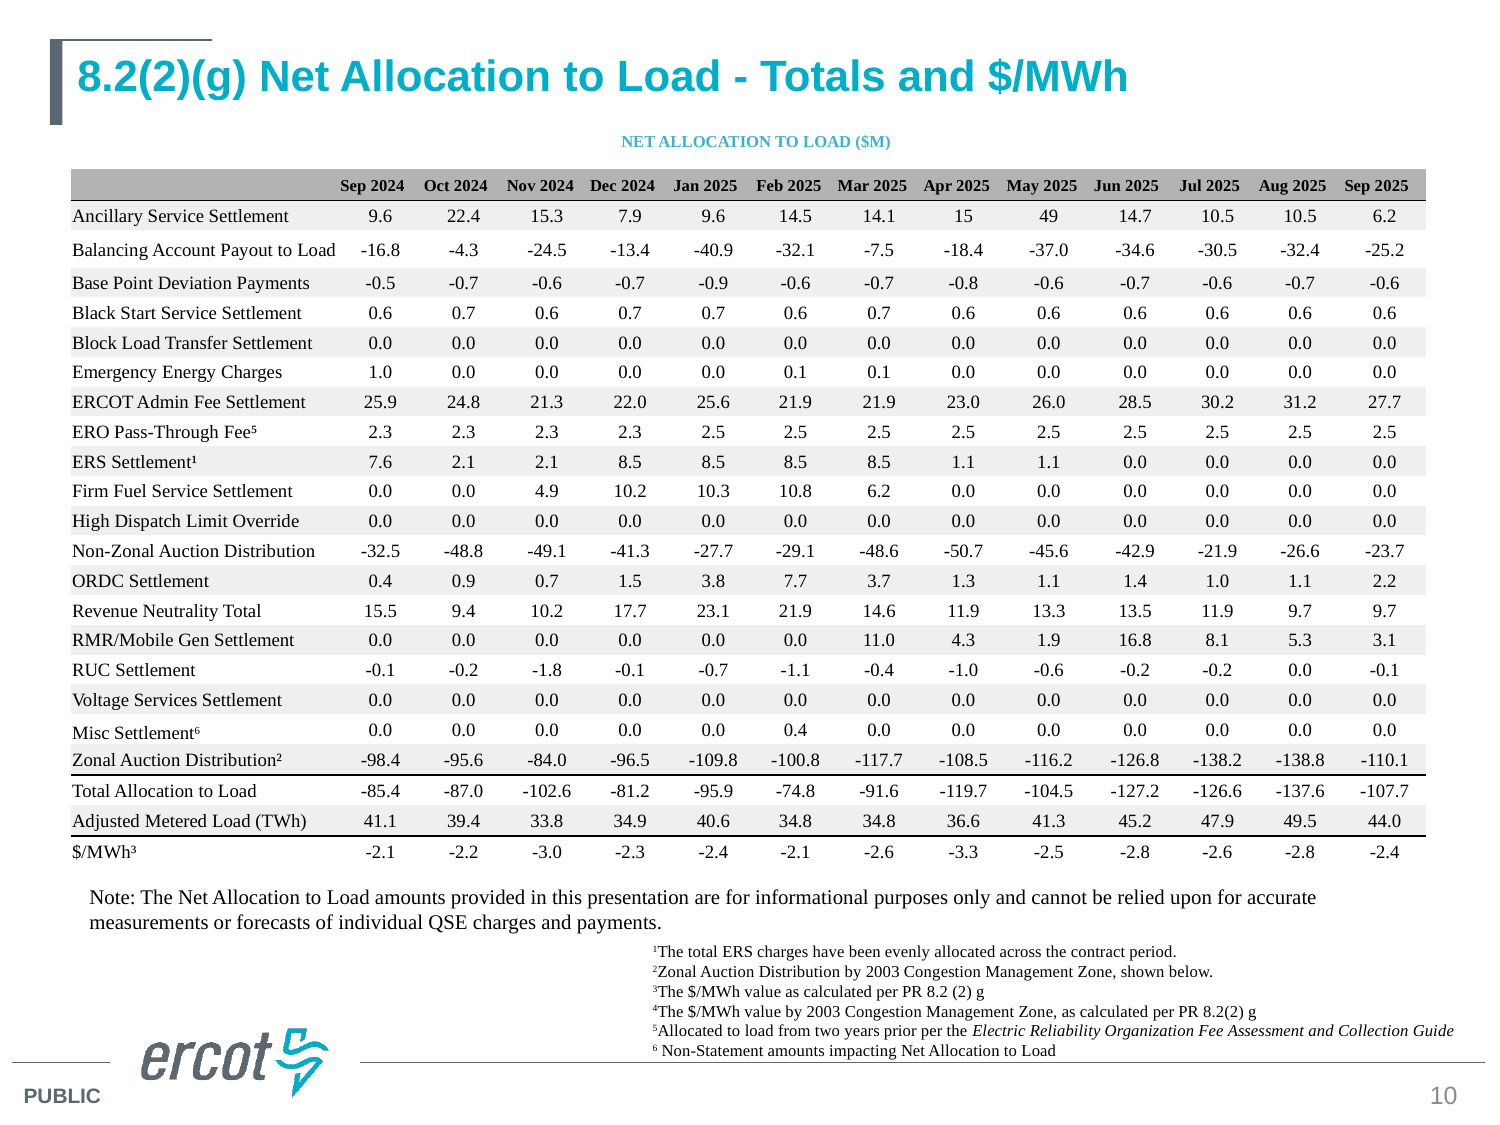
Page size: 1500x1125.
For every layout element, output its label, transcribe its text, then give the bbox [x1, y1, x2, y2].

table_cell -98.4 [339, 744, 422, 774]
text_box 1The total ERS charges have been evenly allocated across the contract period. 2Zonal Auction Distribution by 2003 Congestion Management Zone, shown below. 3The $/MWh value as calculated per PR 8.2 (2) g 4The $/MWh value by 2003 Congestion Management Zone, as calculated per PR 8.2(2) g 5Allocated to load from two years prior per the Electric Reliability Organization Fee Assessment and Collection Guide 6 Non-Statement amounts impacting Net Allocation to Load [637, 949, 1475, 1071]
title 8.2(2)(g) Net Allocation to Load - Totals and $/MWh [62, 39, 1450, 125]
table_cell 2.3 [505, 416, 589, 446]
table_cell Base Point Deviation Payments [71, 268, 339, 297]
table_cell Revenue Neutrality Total [71, 595, 339, 625]
table_cell -0.1 [589, 655, 672, 684]
table_cell -2.4 [1343, 837, 1426, 866]
table_cell 0.0 [505, 506, 589, 535]
table_cell 0.1 [755, 357, 836, 387]
table_cell 0.4 [755, 714, 836, 744]
table_cell 36.6 [922, 805, 1005, 835]
table_cell -41.3 [589, 535, 672, 565]
table_cell 2.5 [672, 416, 755, 446]
table_cell -108.5 [922, 744, 1005, 774]
table_cell 10.2 [505, 595, 589, 625]
table_cell -2.5 [1005, 837, 1093, 866]
table_cell 0.0 [1093, 476, 1178, 506]
table_cell 0.0 [422, 684, 505, 714]
table_cell Voltage Services Settlement [71, 684, 339, 714]
table_cell -24.5 [505, 230, 589, 268]
table_cell 0.0 [1005, 506, 1093, 535]
table_cell 0.0 [339, 684, 422, 714]
table_header Sep 2025 [1343, 169, 1426, 200]
table_cell 0.0 [836, 684, 922, 714]
table_cell 0.0 [922, 357, 1005, 387]
table_cell -48.6 [836, 535, 922, 565]
table_cell 0.0 [422, 714, 505, 744]
table_cell -0.5 [339, 268, 422, 297]
table_cell -104.5 [1005, 776, 1093, 805]
table_cell -2.3 [589, 837, 672, 866]
table_cell 4.3 [922, 625, 1005, 655]
picture [137, 1024, 332, 1100]
table_cell 0.0 [1257, 327, 1343, 357]
table_cell Ancillary Service Settlement [71, 201, 339, 230]
table_cell 0.4 [339, 565, 422, 595]
table_cell 0.0 [505, 684, 589, 714]
table_cell -138.8 [1257, 744, 1343, 774]
table_cell 0.0 [1343, 327, 1426, 357]
table_cell 0.0 [1178, 476, 1257, 506]
table_header May 2025 [1005, 169, 1093, 200]
table_cell 0.7 [422, 297, 505, 327]
table_cell 0.0 [589, 714, 672, 744]
table_cell 2.5 [836, 416, 922, 446]
table_cell 26.0 [1005, 387, 1093, 416]
table_header Jul 2025 [1178, 169, 1257, 200]
table_cell 0.0 [672, 327, 755, 357]
table_cell 9.6 [672, 201, 755, 230]
table_cell 14.1 [836, 201, 922, 230]
table_cell -0.2 [1178, 655, 1257, 684]
table_cell 3.7 [836, 565, 922, 595]
table_cell -49.1 [505, 535, 589, 565]
table_cell 10.3 [672, 476, 755, 506]
table_cell 10.5 [1257, 201, 1343, 230]
table_cell Non-Zonal Auction Distribution [71, 535, 339, 565]
table_cell 0.0 [1093, 446, 1178, 476]
table_cell 11.9 [1178, 595, 1257, 625]
table_cell 0.0 [505, 625, 589, 655]
table_cell 0.0 [339, 506, 422, 535]
table_cell -0.4 [836, 655, 922, 684]
table_cell ERS Settlement¹ [71, 446, 339, 476]
table_header [71, 169, 339, 200]
table_cell 41.3 [1005, 805, 1093, 835]
table_cell 8.5 [672, 446, 755, 476]
slide_number 10 [1400, 1076, 1488, 1113]
table_cell 24.8 [422, 387, 505, 416]
table_cell 1.5 [589, 565, 672, 595]
table_cell 0.0 [1257, 446, 1343, 476]
table_cell 7.6 [339, 446, 422, 476]
table_cell 0.0 [836, 506, 922, 535]
table_cell 0.0 [422, 625, 505, 655]
table_cell ERCOT Admin Fee Settlement [71, 387, 339, 416]
table_cell 41.1 [339, 805, 422, 835]
table_cell 0.0 [672, 714, 755, 744]
table_cell 0.0 [589, 327, 672, 357]
table_cell -29.1 [755, 535, 836, 565]
table_cell -23.7 [1343, 535, 1426, 565]
table_cell 3.1 [1343, 625, 1426, 655]
table_cell 15.3 [505, 201, 589, 230]
table_cell 0.0 [1257, 714, 1343, 744]
table_cell 0.0 [922, 714, 1005, 744]
table_cell 0.0 [836, 714, 922, 744]
table_cell -2.2 [422, 837, 505, 866]
table_cell 2.5 [1257, 416, 1343, 446]
table_cell -2.8 [1257, 837, 1343, 866]
table_cell -127.2 [1093, 776, 1178, 805]
table_cell 1.1 [1257, 565, 1343, 595]
table_cell 8.5 [755, 446, 836, 476]
table_cell -4.3 [422, 230, 505, 268]
table_cell 0.0 [1178, 446, 1257, 476]
table_cell ERO Pass-Through Fee⁵ [71, 416, 339, 446]
table_cell 0.0 [422, 327, 505, 357]
table_cell 2.5 [1178, 416, 1257, 446]
table_cell 0.0 [672, 684, 755, 714]
table_cell -0.9 [672, 268, 755, 297]
table_cell 21.3 [505, 387, 589, 416]
table_cell -109.8 [672, 744, 755, 774]
table_cell 2.3 [589, 416, 672, 446]
table_cell 1.3 [922, 565, 1005, 595]
table_cell 25.9 [339, 387, 422, 416]
table_cell 1.9 [1005, 625, 1093, 655]
table_cell -0.8 [922, 268, 1005, 297]
table_cell -0.7 [589, 268, 672, 297]
table_cell 10.2 [589, 476, 672, 506]
table_cell 2.5 [1005, 416, 1093, 446]
table_cell 34.9 [589, 805, 672, 835]
table_cell 22.0 [589, 387, 672, 416]
table_cell Zonal Auction Distribution² [71, 744, 339, 774]
table_cell -0.1 [1343, 655, 1426, 684]
table_cell -1.1 [755, 655, 836, 684]
table_cell -48.8 [422, 535, 505, 565]
table_cell 0.0 [1093, 684, 1178, 714]
table_cell -2.1 [339, 837, 422, 866]
table_cell -18.4 [922, 230, 1005, 268]
table_cell 45.2 [1093, 805, 1178, 835]
table_cell 0.0 [1343, 357, 1426, 387]
table_cell 33.8 [505, 805, 589, 835]
table_cell 49.5 [1257, 805, 1343, 835]
table_cell -85.4 [339, 776, 422, 805]
table_cell 9.4 [422, 595, 505, 625]
table_cell 11.0 [836, 625, 922, 655]
table_cell 0.0 [1343, 476, 1426, 506]
table_cell -0.6 [755, 268, 836, 297]
table_cell 14.5 [755, 201, 836, 230]
table_cell -126.6 [1178, 776, 1257, 805]
table_cell 9.7 [1343, 595, 1426, 625]
table_header Aug 2025 [1257, 169, 1343, 200]
table_cell 0.0 [589, 684, 672, 714]
table_cell 0.0 [1257, 684, 1343, 714]
table_cell -34.6 [1093, 230, 1178, 268]
table_cell 2.1 [422, 446, 505, 476]
table_cell 13.5 [1093, 595, 1178, 625]
table_cell Misc Settlement6 [71, 714, 339, 744]
table_cell 9.7 [1257, 595, 1343, 625]
table_cell 0.0 [1005, 684, 1093, 714]
table_cell 0.7 [505, 565, 589, 595]
table_cell -2.6 [1178, 837, 1257, 866]
table_cell -110.1 [1343, 744, 1426, 774]
table_cell 0.0 [755, 684, 836, 714]
table_cell -13.4 [589, 230, 672, 268]
table_cell -126.8 [1093, 744, 1178, 774]
table_cell 0.6 [755, 297, 836, 327]
table_cell 0.6 [1257, 297, 1343, 327]
table_cell -0.7 [422, 268, 505, 297]
table_cell 8.5 [589, 446, 672, 476]
table_cell ORDC Settlement [71, 565, 339, 595]
table_cell 44.0 [1343, 805, 1426, 835]
table_cell 0.0 [589, 506, 672, 535]
table_cell 0.6 [1343, 297, 1426, 327]
table_cell 0.0 [922, 476, 1005, 506]
table_cell -0.7 [672, 655, 755, 684]
table_cell -32.5 [339, 535, 422, 565]
table_cell 14.7 [1093, 201, 1178, 230]
table_cell -0.6 [1005, 268, 1093, 297]
table_cell 39.4 [422, 805, 505, 835]
table_cell 23.0 [922, 387, 1005, 416]
table_cell 0.0 [1257, 655, 1343, 684]
table_cell 2.5 [755, 416, 836, 446]
table_cell 0.0 [589, 625, 672, 655]
table_cell 0.0 [589, 357, 672, 387]
table_cell -37.0 [1005, 230, 1093, 268]
table_cell 0.0 [836, 327, 922, 357]
table_cell 21.9 [755, 387, 836, 416]
table_cell 0.0 [1093, 357, 1178, 387]
table_cell -102.6 [505, 776, 589, 805]
table_cell Block Load Transfer Settlement [71, 327, 339, 357]
table_cell 0.0 [339, 327, 422, 357]
table_cell 6.2 [836, 476, 922, 506]
table_cell $/MWh³ [71, 837, 339, 866]
table_cell 8.1 [1178, 625, 1257, 655]
table_cell 0.0 [422, 506, 505, 535]
table_cell 16.8 [1093, 625, 1178, 655]
table_cell RUC Settlement [71, 655, 339, 684]
table_cell -138.2 [1178, 744, 1257, 774]
table_cell -0.2 [422, 655, 505, 684]
table_cell 13.3 [1005, 595, 1093, 625]
table_cell 0.0 [672, 357, 755, 387]
table_cell RMR/Mobile Gen Settlement [71, 625, 339, 655]
table_cell 0.6 [505, 297, 589, 327]
table_cell -3.3 [922, 837, 1005, 866]
table_cell -0.1 [339, 655, 422, 684]
table_cell -50.7 [922, 535, 1005, 565]
table_cell -32.4 [1257, 230, 1343, 268]
table_cell -0.7 [836, 268, 922, 297]
table_cell -116.2 [1005, 744, 1093, 774]
table_cell 1.4 [1093, 565, 1178, 595]
table_cell -95.9 [672, 776, 755, 805]
table_cell 2.2 [1343, 565, 1426, 595]
table_cell 23.1 [672, 595, 755, 625]
table_header Sep 2024 [339, 169, 422, 200]
table_cell 0.6 [1178, 297, 1257, 327]
table_cell 0.0 [1005, 476, 1093, 506]
table_cell 0.0 [1005, 357, 1093, 387]
table_cell 0.0 [672, 506, 755, 535]
table_cell -25.2 [1343, 230, 1426, 268]
table_cell -0.2 [1093, 655, 1178, 684]
table_cell -84.0 [505, 744, 589, 774]
table_cell 0.7 [589, 297, 672, 327]
table_cell -3.0 [505, 837, 589, 866]
table_cell 30.2 [1178, 387, 1257, 416]
table_cell 3.8 [672, 565, 755, 595]
table_cell 0.0 [422, 476, 505, 506]
table_header Oct 2024 [422, 169, 505, 200]
table_cell 0.1 [836, 357, 922, 387]
table_cell 0.0 [1005, 327, 1093, 357]
table_cell 0.0 [922, 327, 1005, 357]
table_header Nov 2024 [505, 169, 589, 200]
table_cell -42.9 [1093, 535, 1178, 565]
table_cell 1.1 [1005, 565, 1093, 595]
table_cell 0.0 [1257, 357, 1343, 387]
table_cell 0.0 [1257, 476, 1343, 506]
table_cell 8.5 [836, 446, 922, 476]
table_cell 31.2 [1257, 387, 1343, 416]
table_cell 22.4 [422, 201, 505, 230]
table_cell 10.8 [755, 476, 836, 506]
table_cell 25.6 [672, 387, 755, 416]
table_header Feb 2025 [755, 169, 836, 200]
table_cell 10.5 [1178, 201, 1257, 230]
table_cell High Dispatch Limit Override [71, 506, 339, 535]
table_cell 2.5 [1343, 416, 1426, 446]
table_cell -7.5 [836, 230, 922, 268]
table_cell 0.0 [1343, 684, 1426, 714]
table_cell 0.0 [755, 327, 836, 357]
table_cell 0.0 [339, 714, 422, 744]
table_cell 0.0 [339, 476, 422, 506]
table_cell 5.3 [1257, 625, 1343, 655]
table_cell 47.9 [1178, 805, 1257, 835]
table_cell 0.0 [1178, 327, 1257, 357]
table_cell 9.6 [339, 201, 422, 230]
table_cell 0.0 [1178, 506, 1257, 535]
table_cell 11.9 [922, 595, 1005, 625]
table_cell 15.5 [339, 595, 422, 625]
table_cell -2.6 [836, 837, 922, 866]
table_cell -26.6 [1257, 535, 1343, 565]
table_cell 28.5 [1093, 387, 1178, 416]
table_cell 0.0 [1257, 506, 1343, 535]
table_cell -119.7 [922, 776, 1005, 805]
table_cell -0.6 [1343, 268, 1426, 297]
table_cell -96.5 [589, 744, 672, 774]
table_cell 0.0 [422, 357, 505, 387]
table_cell -0.6 [1005, 655, 1093, 684]
table_cell 1.1 [922, 446, 1005, 476]
table_header Jan 2025 [672, 169, 755, 200]
table_cell -74.8 [755, 776, 836, 805]
table_cell 0.0 [505, 327, 589, 357]
table_cell -0.6 [1178, 268, 1257, 297]
table_cell -27.7 [672, 535, 755, 565]
table_cell 0.0 [1343, 506, 1426, 535]
table_cell 2.3 [422, 416, 505, 446]
table_cell -16.8 [339, 230, 422, 268]
table_cell 0.7 [672, 297, 755, 327]
table_cell 0.0 [1005, 714, 1093, 744]
table_header Jun 2025 [1093, 169, 1178, 200]
table_cell 6.2 [1343, 201, 1426, 230]
table_cell 40.6 [672, 805, 755, 835]
table_cell 0.0 [1343, 446, 1426, 476]
table_cell 2.3 [339, 416, 422, 446]
table_cell -2.1 [755, 837, 836, 866]
table_cell 0.0 [339, 625, 422, 655]
table_cell 0.0 [1093, 506, 1178, 535]
table_cell -81.2 [589, 776, 672, 805]
table_cell 0.0 [755, 506, 836, 535]
table_cell Balancing Account Payout to Load [71, 230, 339, 268]
table_cell 14.6 [836, 595, 922, 625]
table_cell 49 [1005, 201, 1093, 230]
table_cell 0.0 [672, 625, 755, 655]
table_cell 2.5 [922, 416, 1005, 446]
table_cell -95.6 [422, 744, 505, 774]
table_cell -1.8 [505, 655, 589, 684]
table_cell 27.7 [1343, 387, 1426, 416]
table_cell -21.9 [1178, 535, 1257, 565]
table_cell 7.9 [589, 201, 672, 230]
table_cell 2.5 [1093, 416, 1178, 446]
table_cell -30.5 [1178, 230, 1257, 268]
table_cell -137.6 [1257, 776, 1343, 805]
table_cell -1.0 [922, 655, 1005, 684]
table_cell 0.0 [505, 714, 589, 744]
table_cell 1.1 [1005, 446, 1093, 476]
table_cell Firm Fuel Service Settlement [71, 476, 339, 506]
table_cell 0.6 [922, 297, 1005, 327]
table_header Mar 2025 [836, 169, 922, 200]
table_cell 0.0 [1178, 357, 1257, 387]
table_cell 7.7 [755, 565, 836, 595]
table_cell 1.0 [1178, 565, 1257, 595]
table_header Apr 2025 [922, 169, 1005, 200]
table_cell 21.9 [836, 387, 922, 416]
table_cell -87.0 [422, 776, 505, 805]
table_cell Total Allocation to Load [71, 776, 339, 805]
table_cell 15 [922, 201, 1005, 230]
table_cell 0.7 [836, 297, 922, 327]
table_cell -32.1 [755, 230, 836, 268]
table_cell -100.8 [755, 744, 836, 774]
table_cell 21.9 [755, 595, 836, 625]
table_cell 0.6 [1093, 297, 1178, 327]
table_cell -45.6 [1005, 535, 1093, 565]
table_cell Adjusted Metered Load (TWh) [71, 805, 339, 835]
table_cell 0.0 [755, 625, 836, 655]
table_header Dec 2024 [589, 169, 672, 200]
table_cell -117.7 [836, 744, 922, 774]
table_cell Emergency Energy Charges [71, 357, 339, 387]
table_cell Black Start Service Settlement [71, 297, 339, 327]
table_cell 0.0 [505, 357, 589, 387]
table_cell 0.9 [422, 565, 505, 595]
table_cell 17.7 [589, 595, 672, 625]
table_cell 34.8 [836, 805, 922, 835]
table_cell 0.6 [339, 297, 422, 327]
table_cell 34.8 [755, 805, 836, 835]
table_cell 1.0 [339, 357, 422, 387]
table_cell -2.4 [672, 837, 755, 866]
table_cell 0.0 [1343, 714, 1426, 744]
table_cell -107.7 [1343, 776, 1426, 805]
table_cell 0.0 [1093, 714, 1178, 744]
table_cell 0.0 [1093, 327, 1178, 357]
table_cell 4.9 [505, 476, 589, 506]
table_cell 2.1 [505, 446, 589, 476]
table_cell -2.8 [1093, 837, 1178, 866]
table_cell 0.0 [922, 506, 1005, 535]
table_cell -91.6 [836, 776, 922, 805]
table_cell -40.9 [672, 230, 755, 268]
table_cell -0.7 [1257, 268, 1343, 297]
table_cell 0.0 [1178, 684, 1257, 714]
table_cell 0.6 [1005, 297, 1093, 327]
table_cell -0.6 [505, 268, 589, 297]
table_cell 0.0 [1178, 714, 1257, 744]
table_cell -0.7 [1093, 268, 1178, 297]
table_cell 0.0 [922, 684, 1005, 714]
